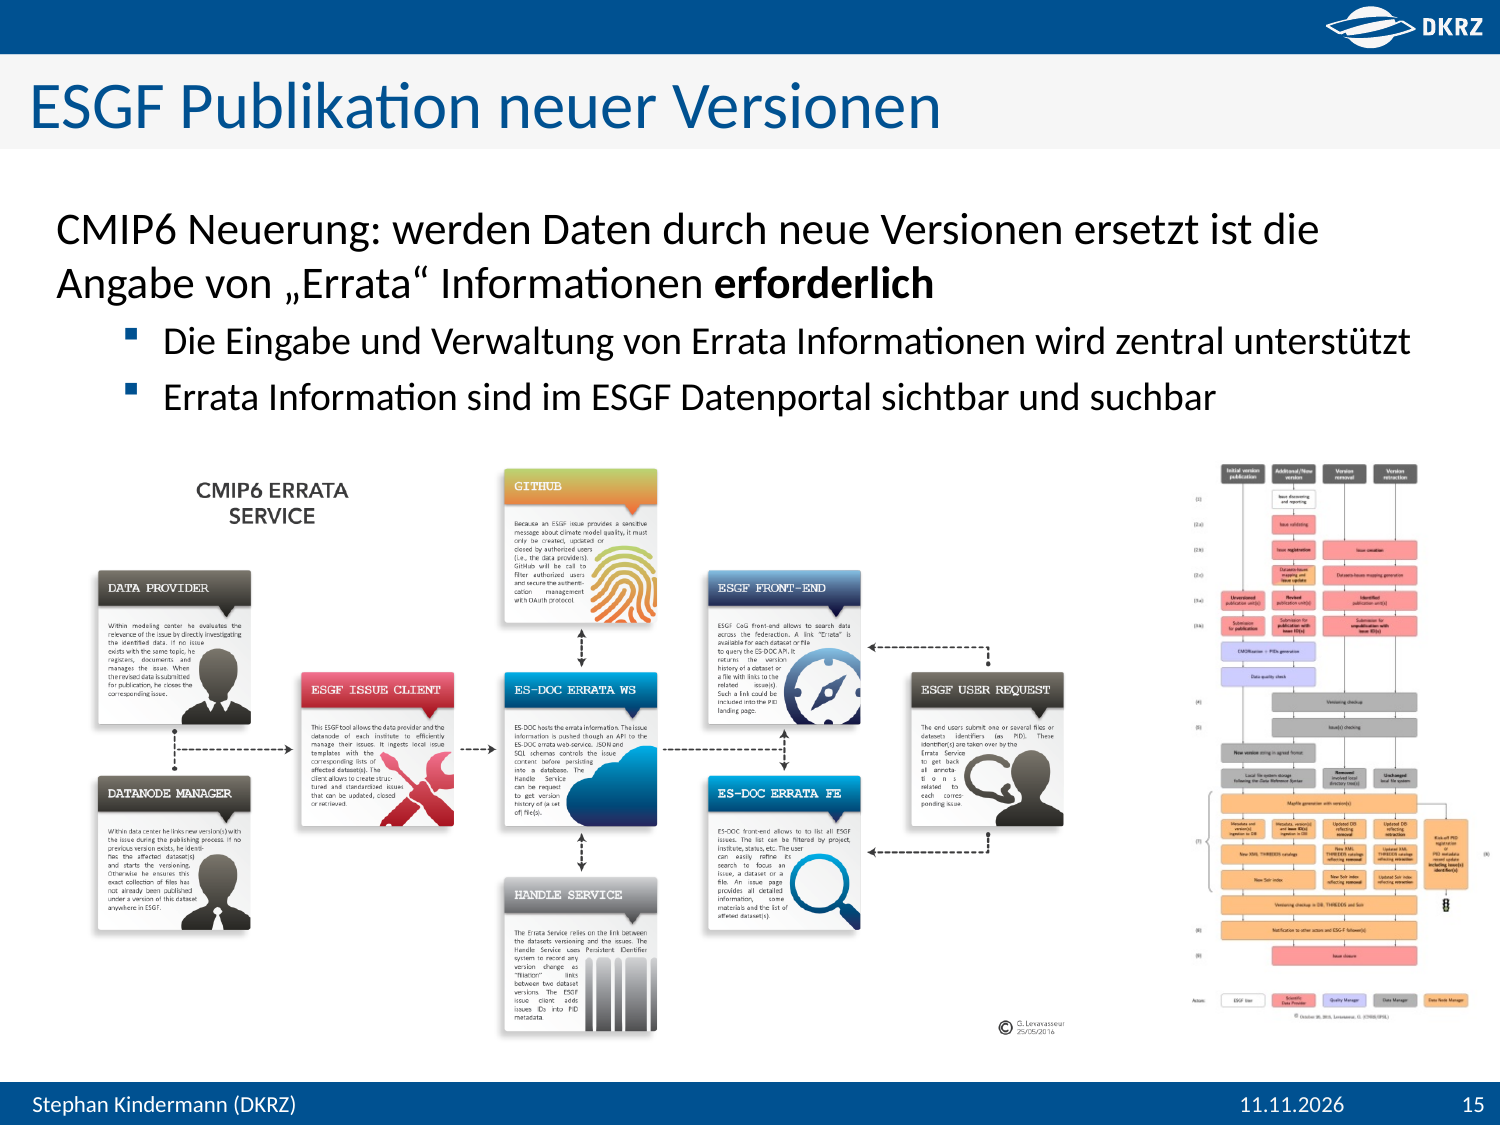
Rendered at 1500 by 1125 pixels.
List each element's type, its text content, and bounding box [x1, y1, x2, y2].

picture [21, 391, 1140, 1107]
slide_number 15 [1376, 1082, 1500, 1125]
list CMIP6 Neuerung: werden Daten durch neue Versionen ersetzt ist die Angabe von „Errata“ Informationen erforderlich Die Eingabe und Verwaltung von Errata Informationen wird zentral unterstützt Errata Information sind im ESGF Datenportal sichtbar und suchbar [41, 172, 1447, 445]
picture [1183, 451, 1500, 1035]
title ESGF Publikation neuer Versionen [0, 54, 1500, 149]
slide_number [1187, 1082, 1360, 1125]
